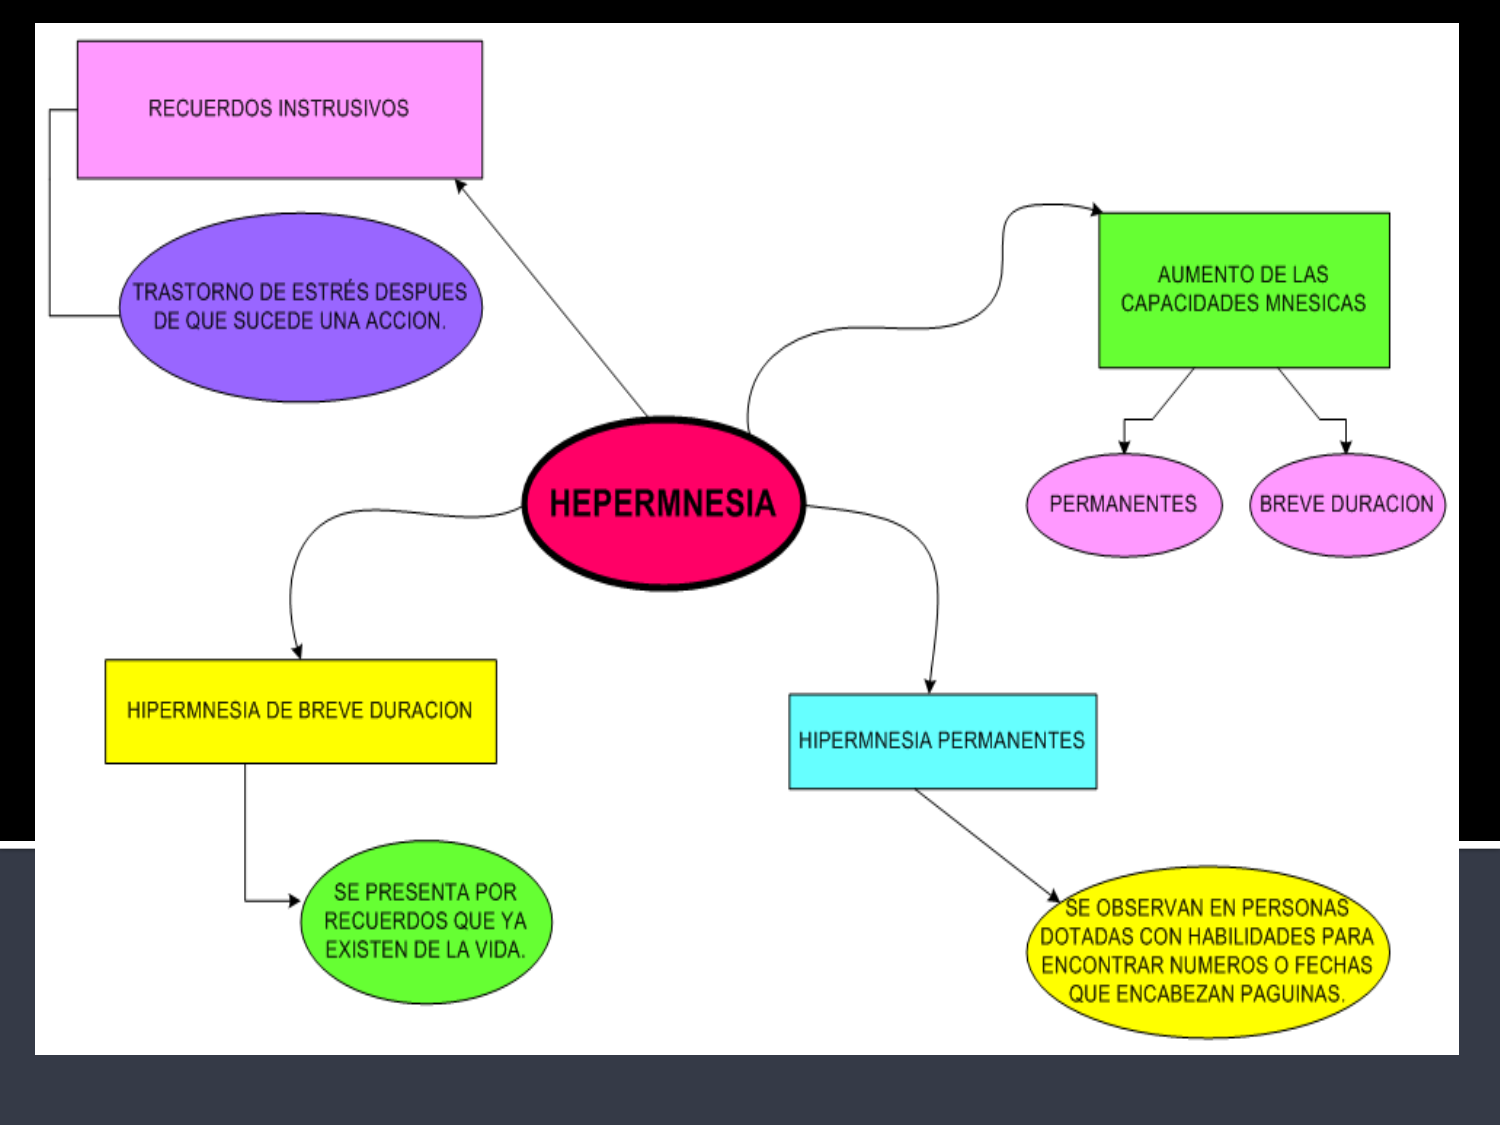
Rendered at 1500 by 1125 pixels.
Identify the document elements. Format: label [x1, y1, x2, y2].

picture [35, 23, 1459, 1055]
